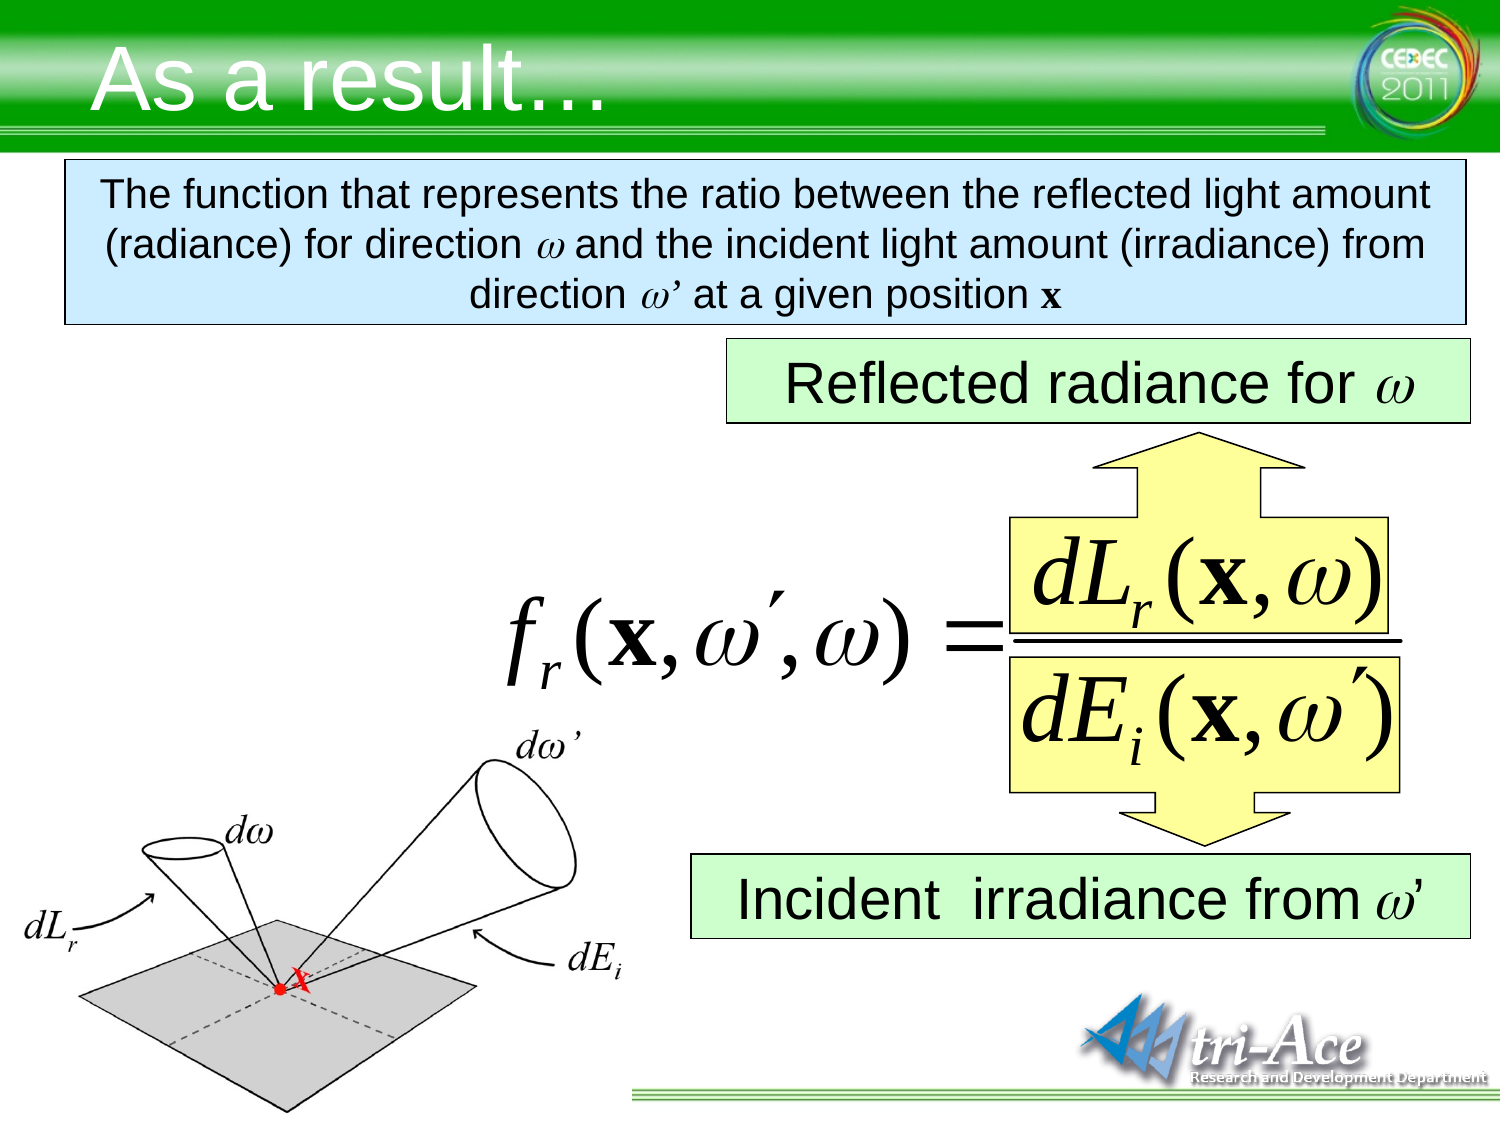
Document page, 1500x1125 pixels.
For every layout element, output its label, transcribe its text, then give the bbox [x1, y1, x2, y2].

picture [0, 0, 1500, 155]
picture [0, 713, 1500, 1125]
text_box Incident irradiance from w’ [690, 853, 1471, 939]
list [472, 510, 1424, 788]
text_box [1119, 796, 1291, 847]
text_box [1092, 432, 1306, 509]
title As a result… [74, 7, 1426, 140]
text_box Reflected radiance for w [726, 338, 1471, 423]
text_box The function that represents the ratio between the reflected light amount (radiance) for direction w and the incident light amount (irradiance) from direction w’ at a given position x [64, 159, 1467, 325]
